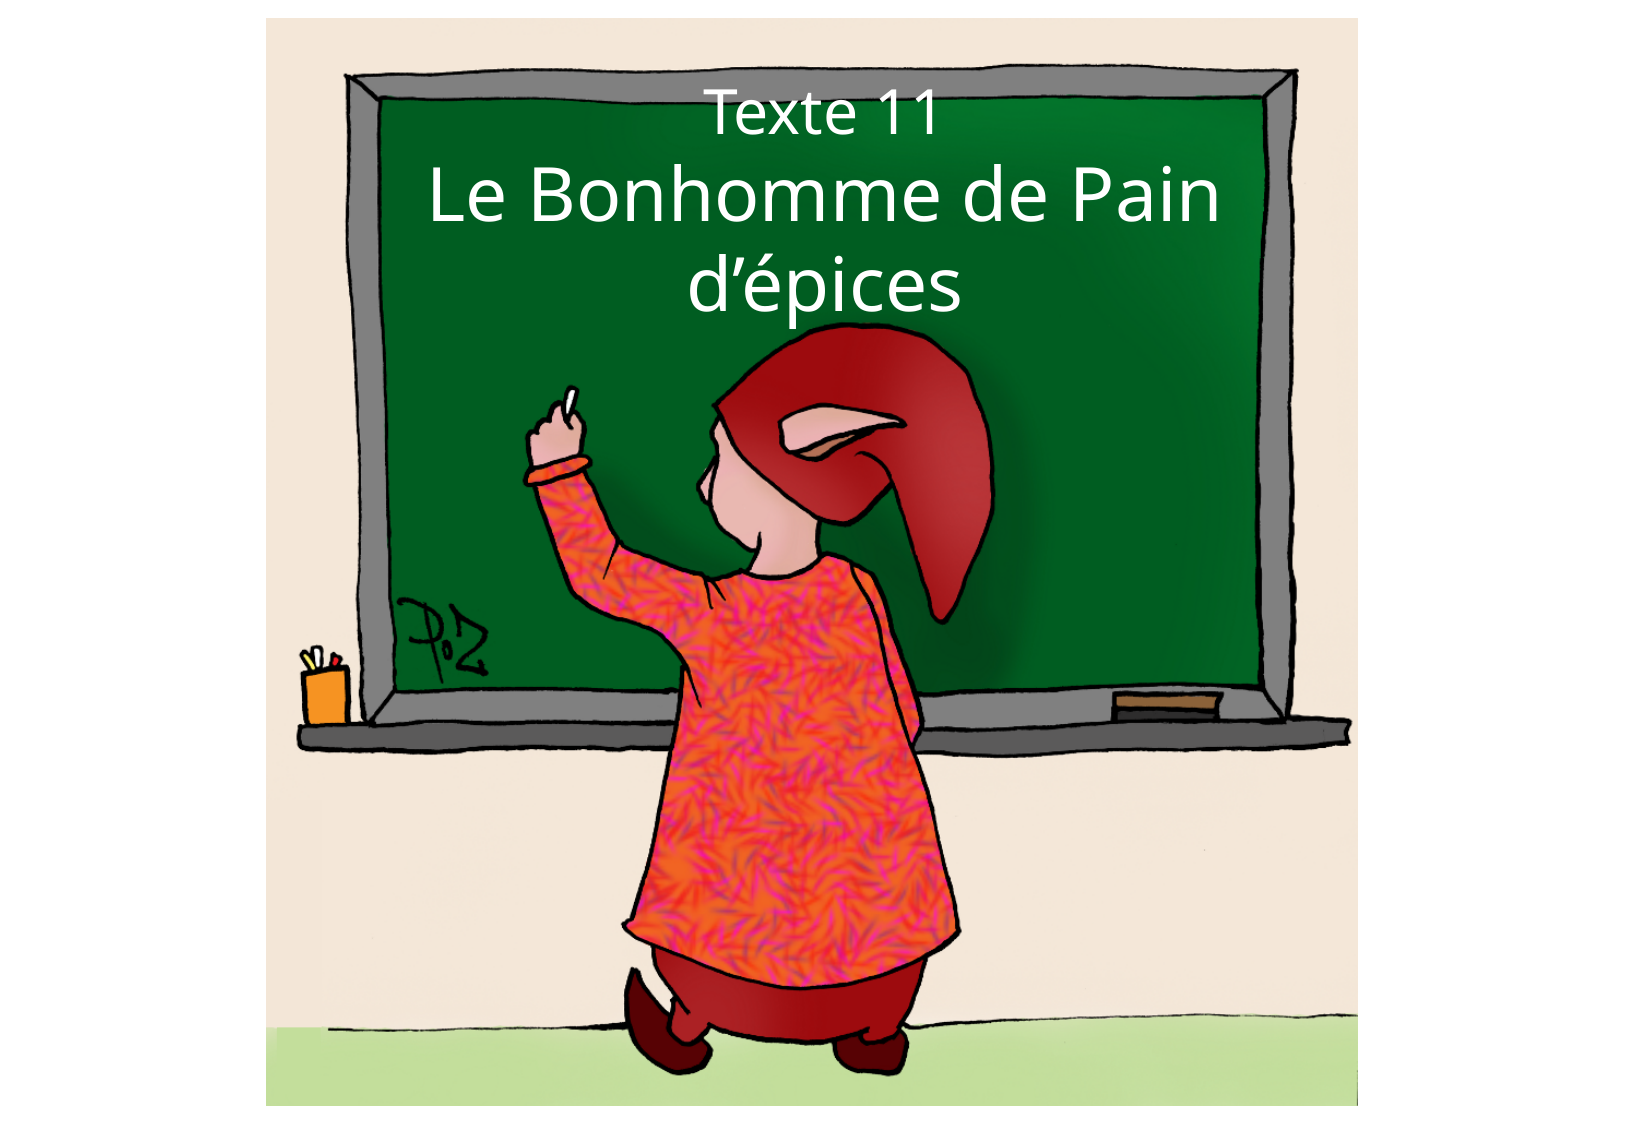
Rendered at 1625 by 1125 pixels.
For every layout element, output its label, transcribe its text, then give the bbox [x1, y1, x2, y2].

picture [266, 18, 1358, 1106]
text_box Texte 11 Le Bonhomme de Pain d’épices [377, 101, 1273, 297]
